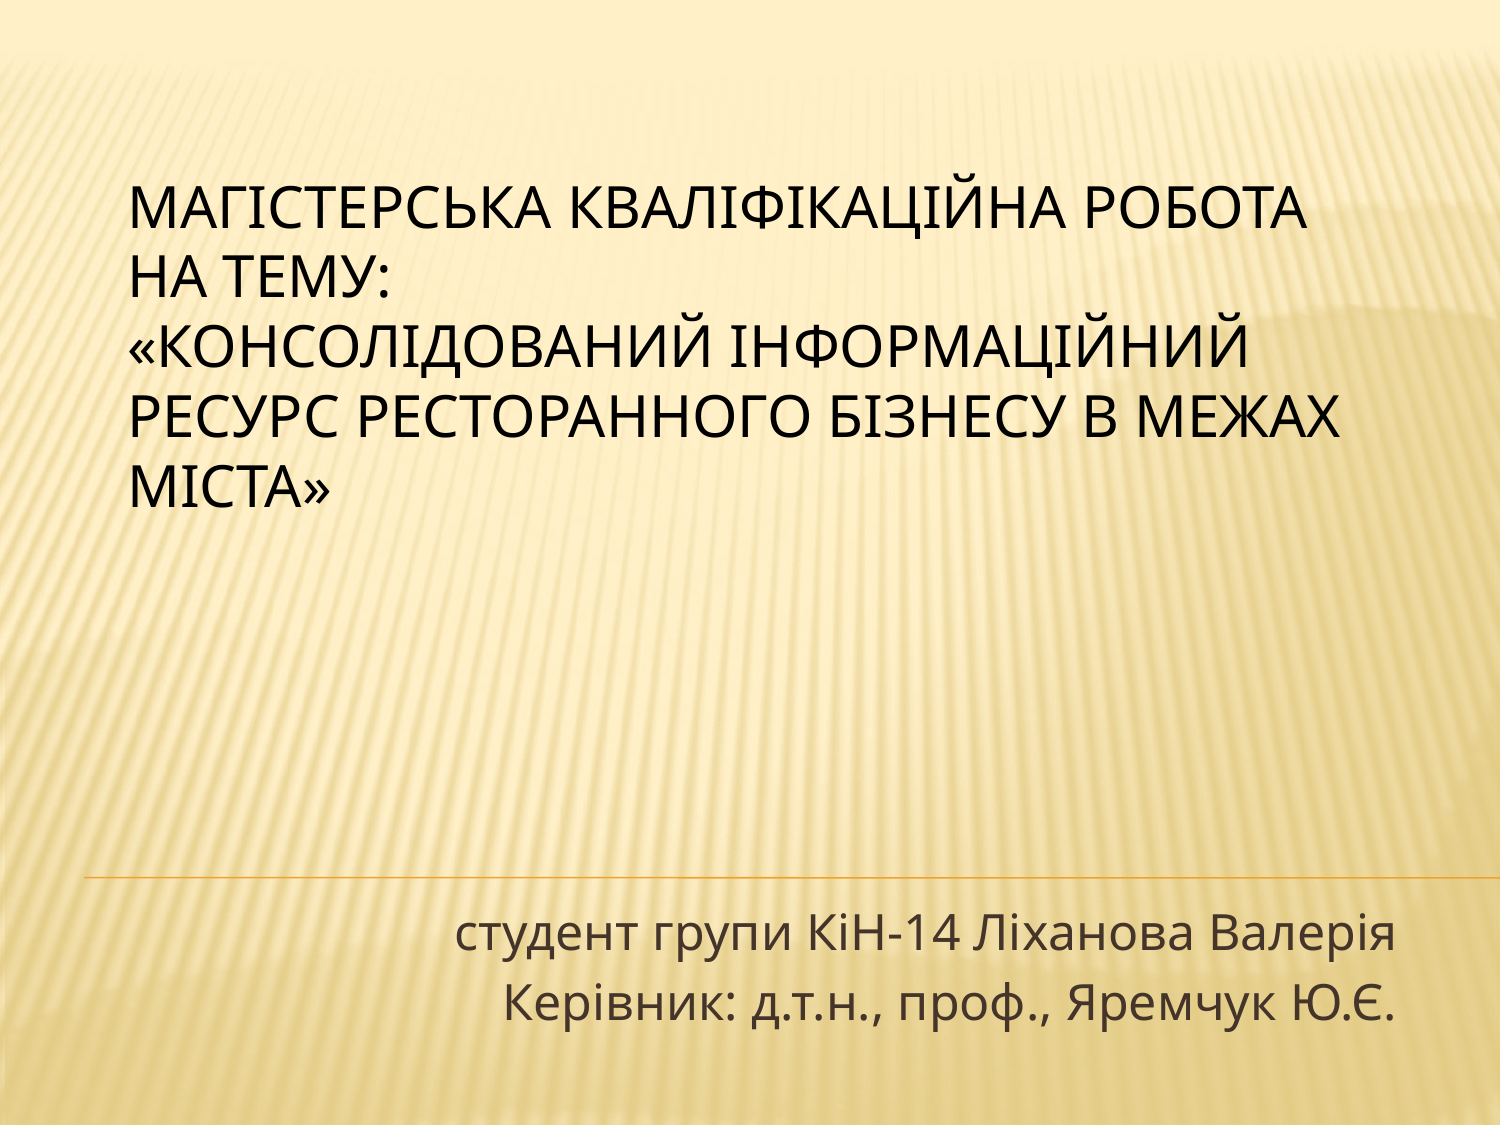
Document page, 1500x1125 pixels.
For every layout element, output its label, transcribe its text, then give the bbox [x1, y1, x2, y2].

subtitle студент групи КіН-14 Ліханова Валерія Керівник: д.т.н., проф., Яремчук Ю.Є. [137, 849, 1413, 1038]
title Магістерська кваліфікаційна робота на тему: «Консолідований інформаційний ресурс ресторанного бізнесу в межах міста» [112, 162, 1401, 750]
